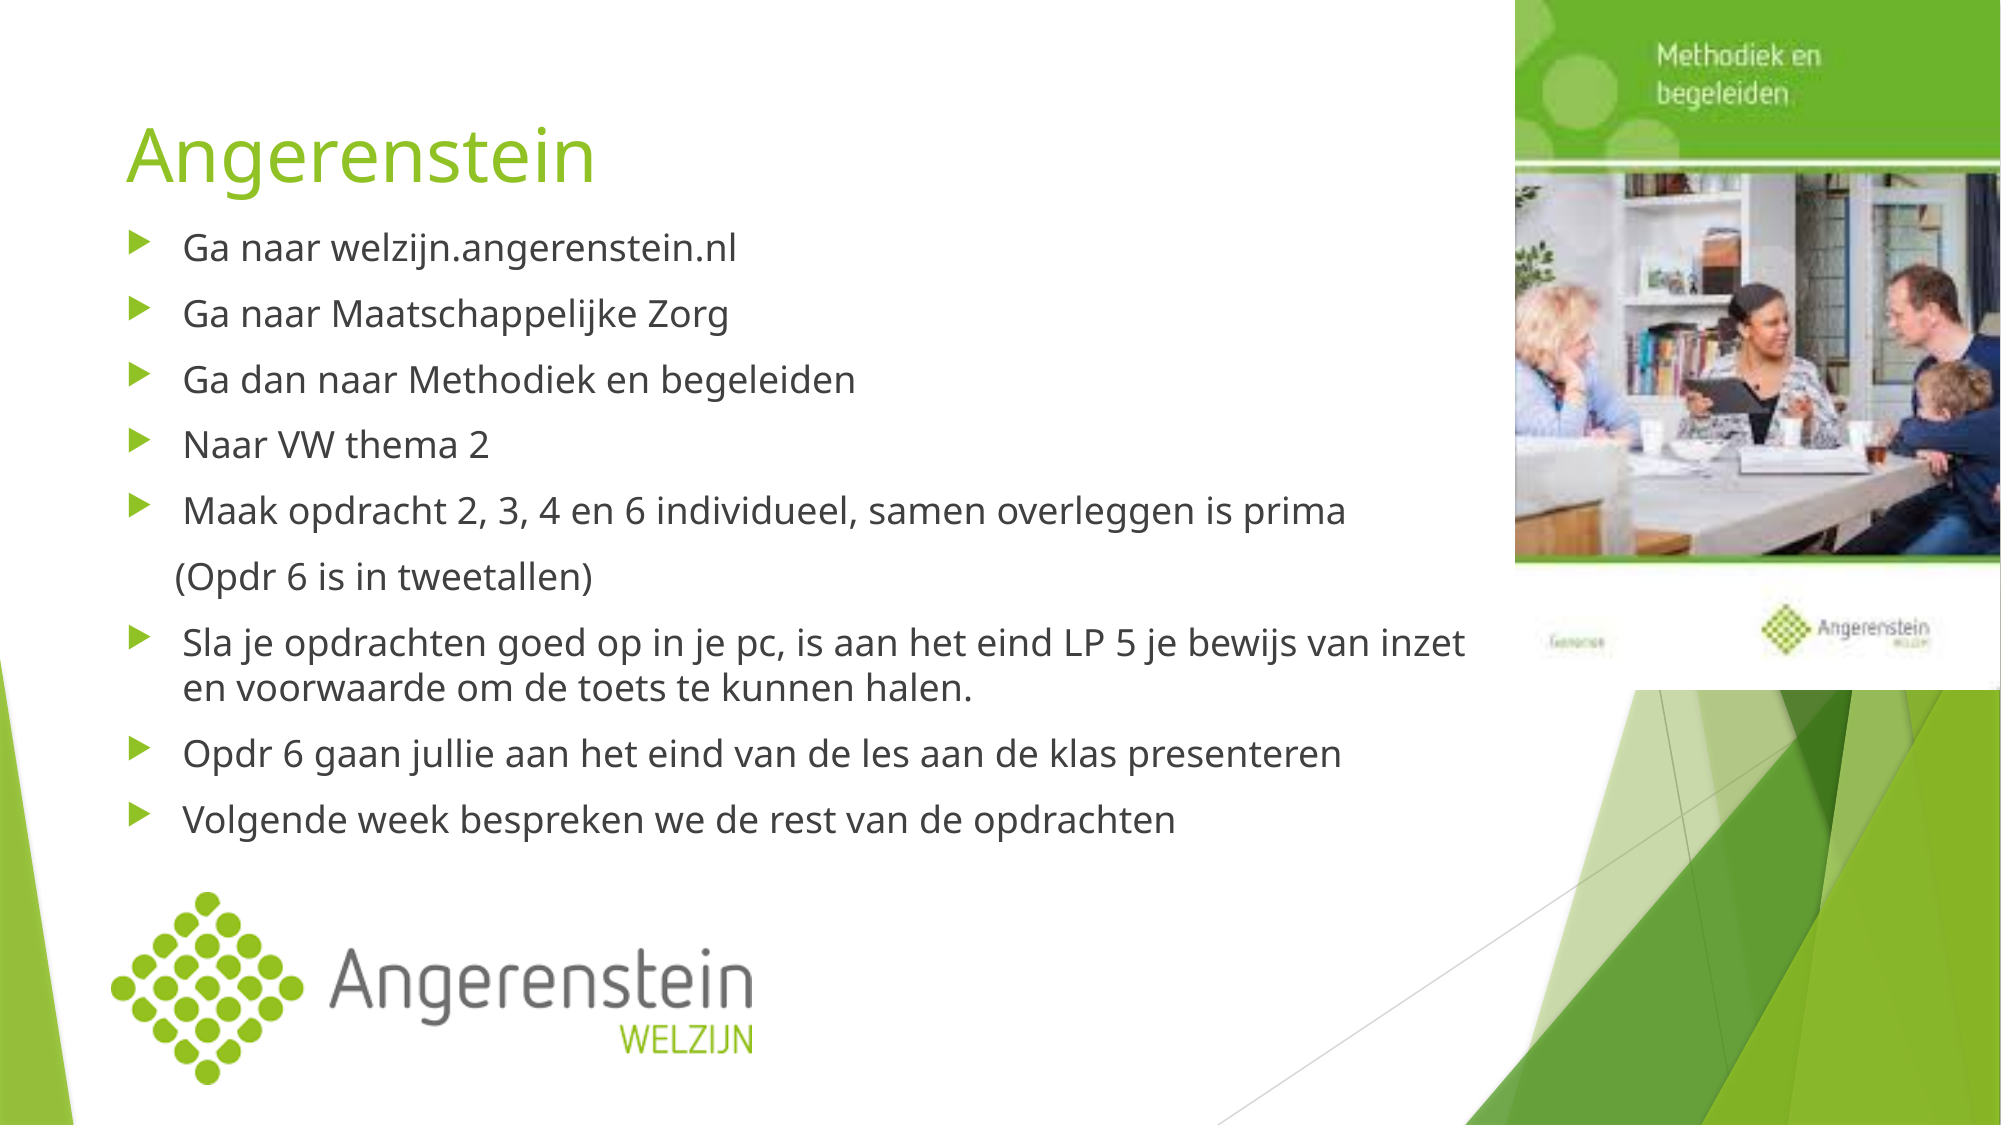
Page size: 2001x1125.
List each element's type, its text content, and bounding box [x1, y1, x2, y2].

picture [110, 892, 753, 1086]
list Ga naar welzijn.angerenstein.nl Ga naar Maatschappelijke Zorg Ga dan naar Methodiek en begeleiden Naar VW thema 2 Maak opdracht 2, 3, 4 en 6 individueel, samen overleggen is prima (Opdr 6 is in tweetallen) Sla je opdrachten goed op in je pc, is aan het eind LP 5 je bewijs van inzet en voorwaarde om de toets te kunnen halen. Opdr 6 gaan jullie aan het eind van de les aan de klas presenteren Volgende week bespreken we de rest van de opdrachten [111, 216, 1522, 853]
picture [1515, 0, 2000, 691]
title Angerenstein [111, 99, 1510, 216]
